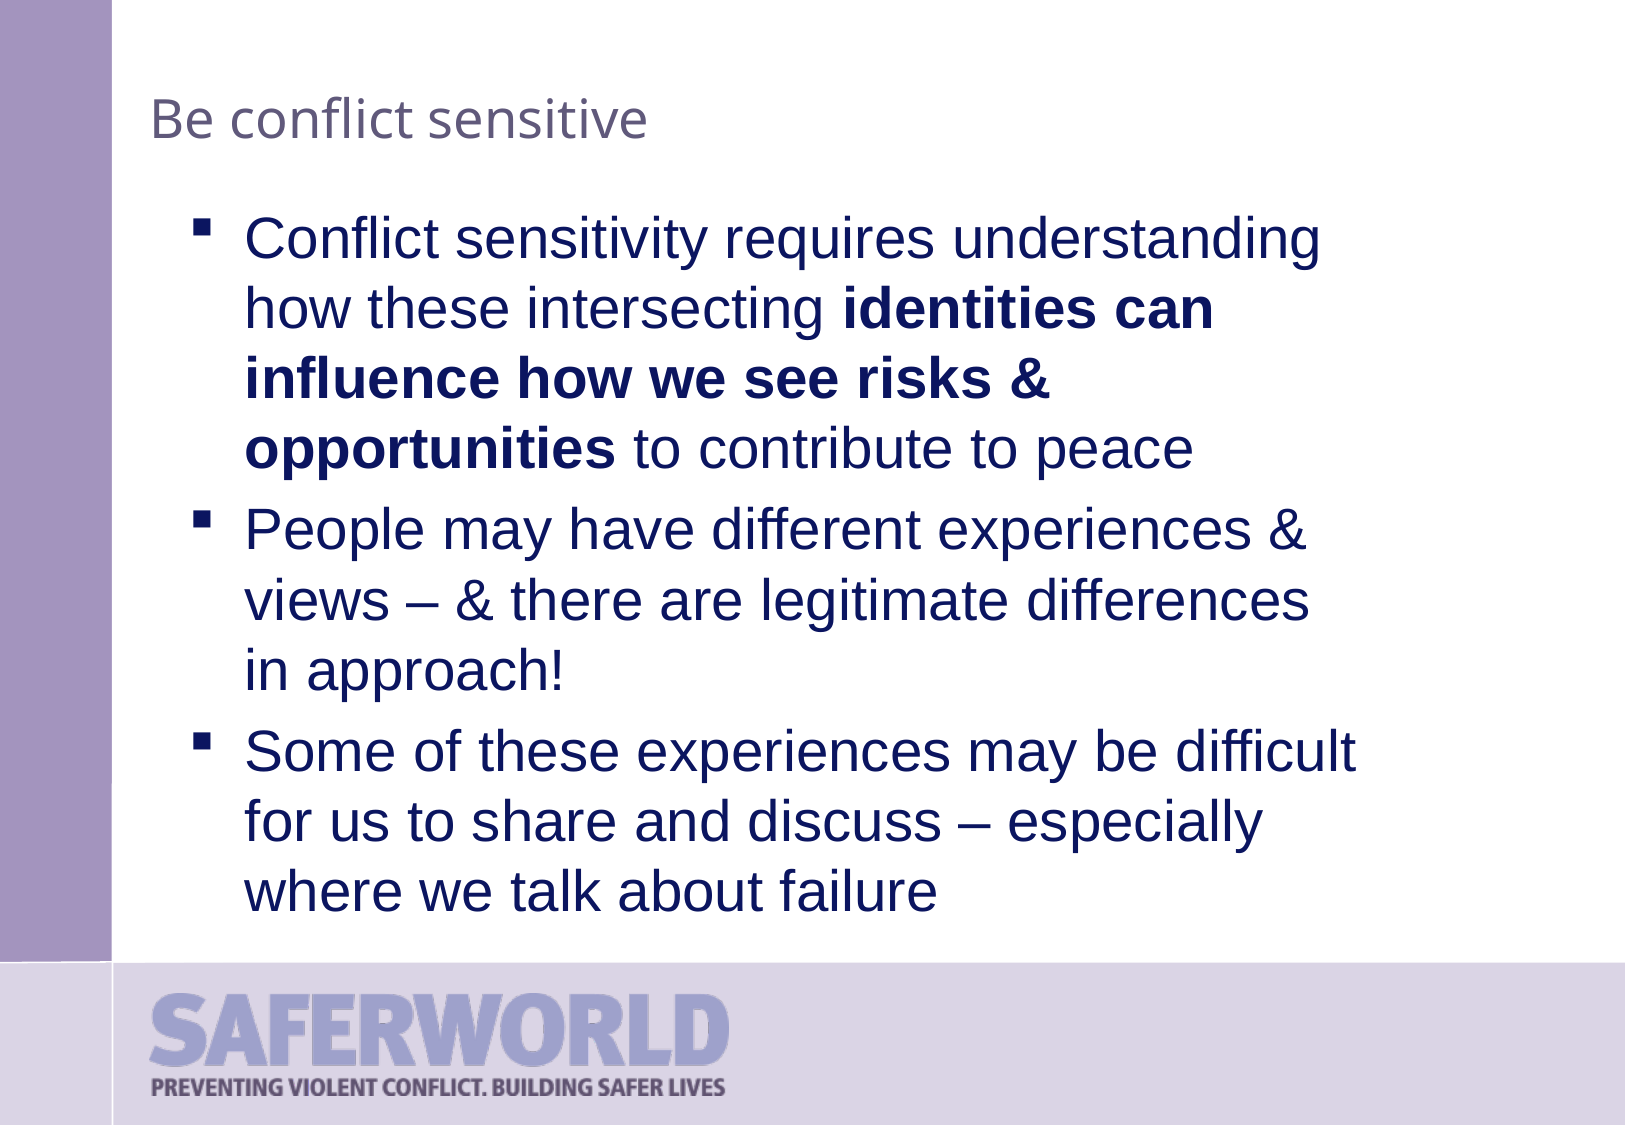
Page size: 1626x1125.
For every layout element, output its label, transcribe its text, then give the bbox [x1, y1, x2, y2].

title Be conflict sensitive [149, 62, 1369, 149]
list Conflict sensitivity requires understanding how these intersecting identities can influence how we see risks & opportunities to contribute to peace People may have different experiences & views – & there are legitimate differences in approach! Some of these experiences may be difficult for us to share and discuss – especially where we talk about failure [151, 200, 1370, 942]
picture [149, 993, 729, 1096]
